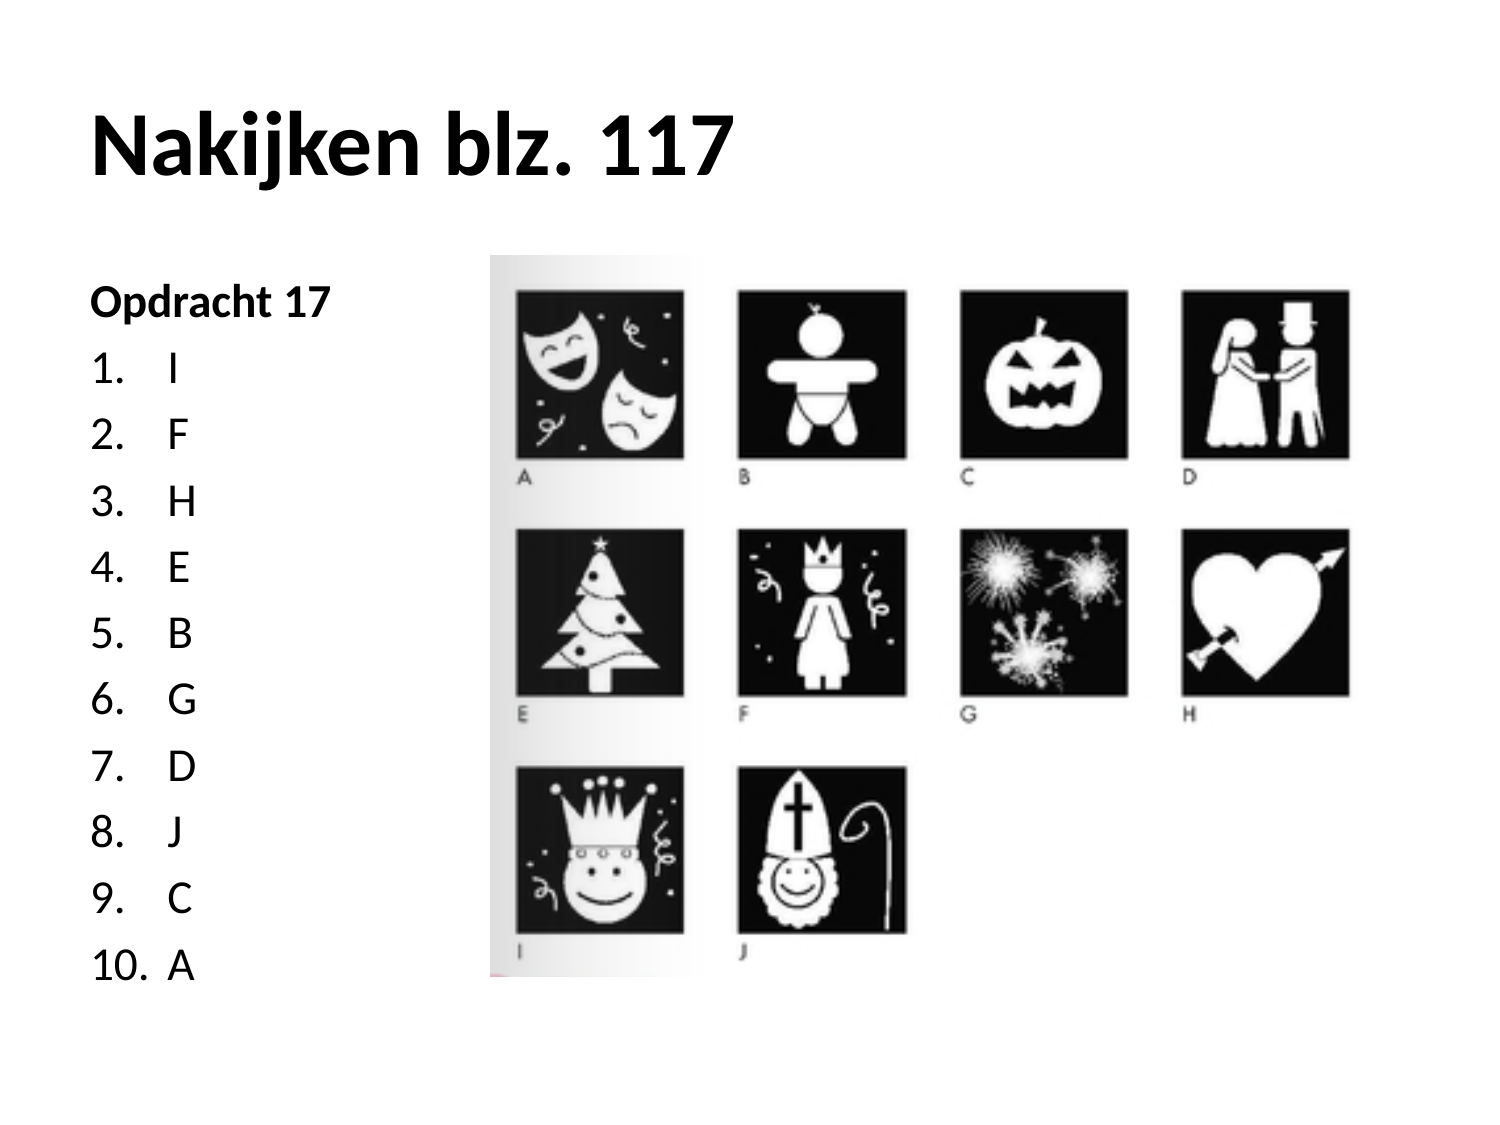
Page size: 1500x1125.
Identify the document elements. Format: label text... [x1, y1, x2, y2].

list Opdracht 17 I F H E B G D J C A [75, 262, 1425, 1005]
title Nakijken blz. 117 [75, 45, 1425, 233]
picture [489, 255, 1376, 977]
